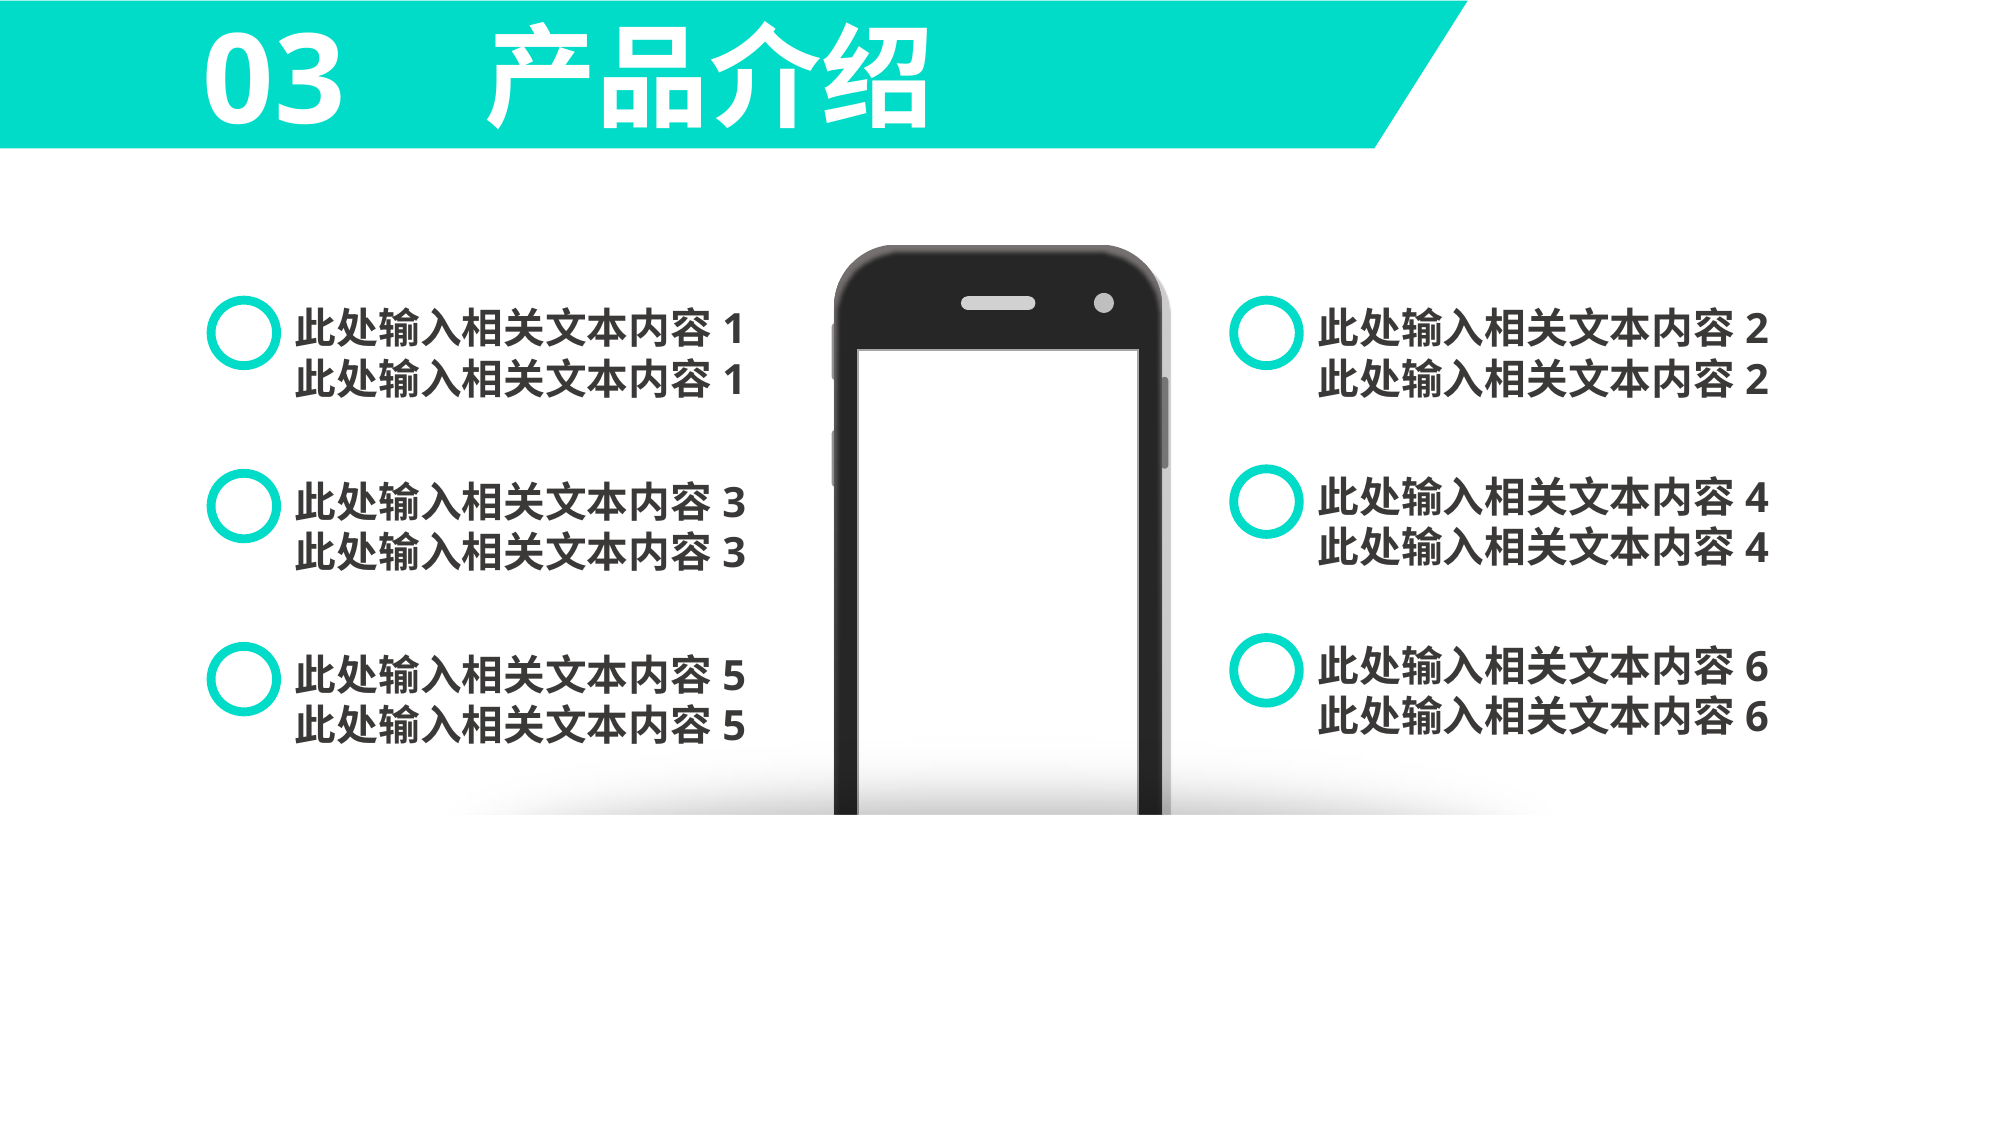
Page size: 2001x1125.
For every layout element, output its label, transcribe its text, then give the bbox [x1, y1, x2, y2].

text_box [0, 0, 188, 150]
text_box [831, 244, 1169, 720]
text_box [1233, 463, 1788, 580]
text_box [211, 294, 765, 412]
text_box 产品介绍 [469, 0, 950, 149]
text_box 03 [188, 0, 361, 156]
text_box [211, 468, 765, 585]
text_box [1233, 294, 1788, 412]
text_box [396, 720, 1604, 1125]
text_box [361, 0, 1470, 150]
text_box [1233, 632, 1788, 749]
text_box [211, 641, 765, 758]
